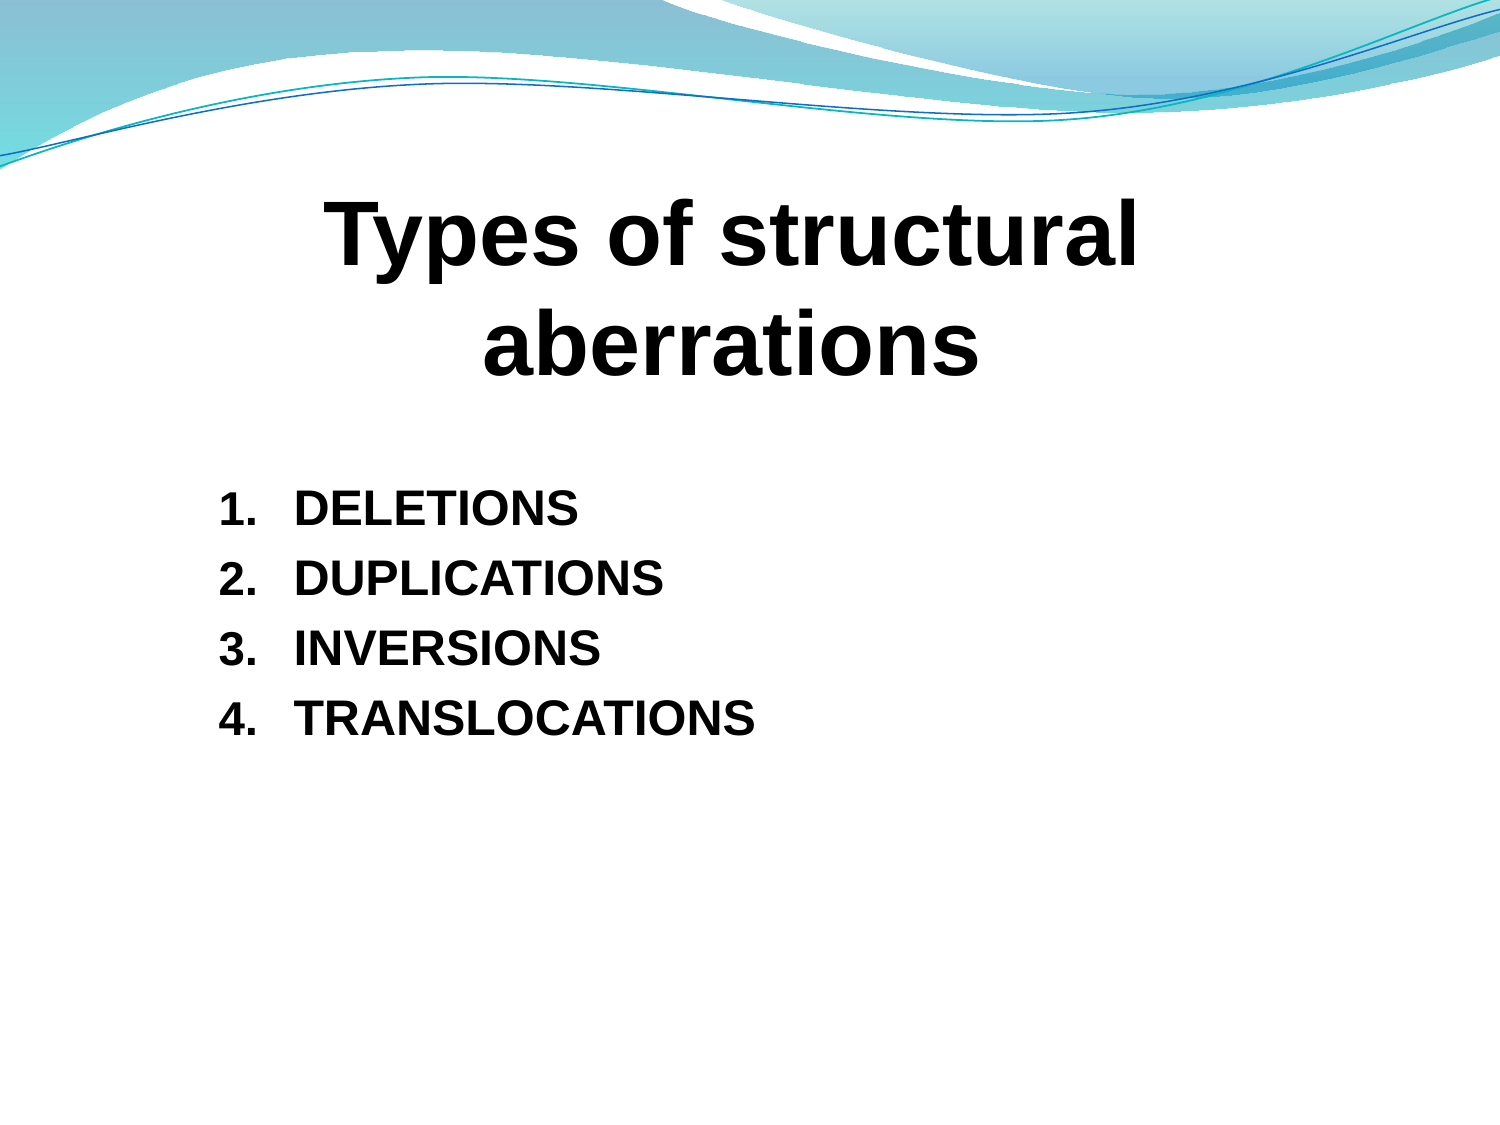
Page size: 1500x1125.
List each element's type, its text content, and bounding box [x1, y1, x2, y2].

subtitle DELETIONS DUPLICATIONS INVERSIONS TRANSLOCATIONS [218, 468, 1126, 1087]
title Types of structural aberrations [88, 137, 1377, 438]
